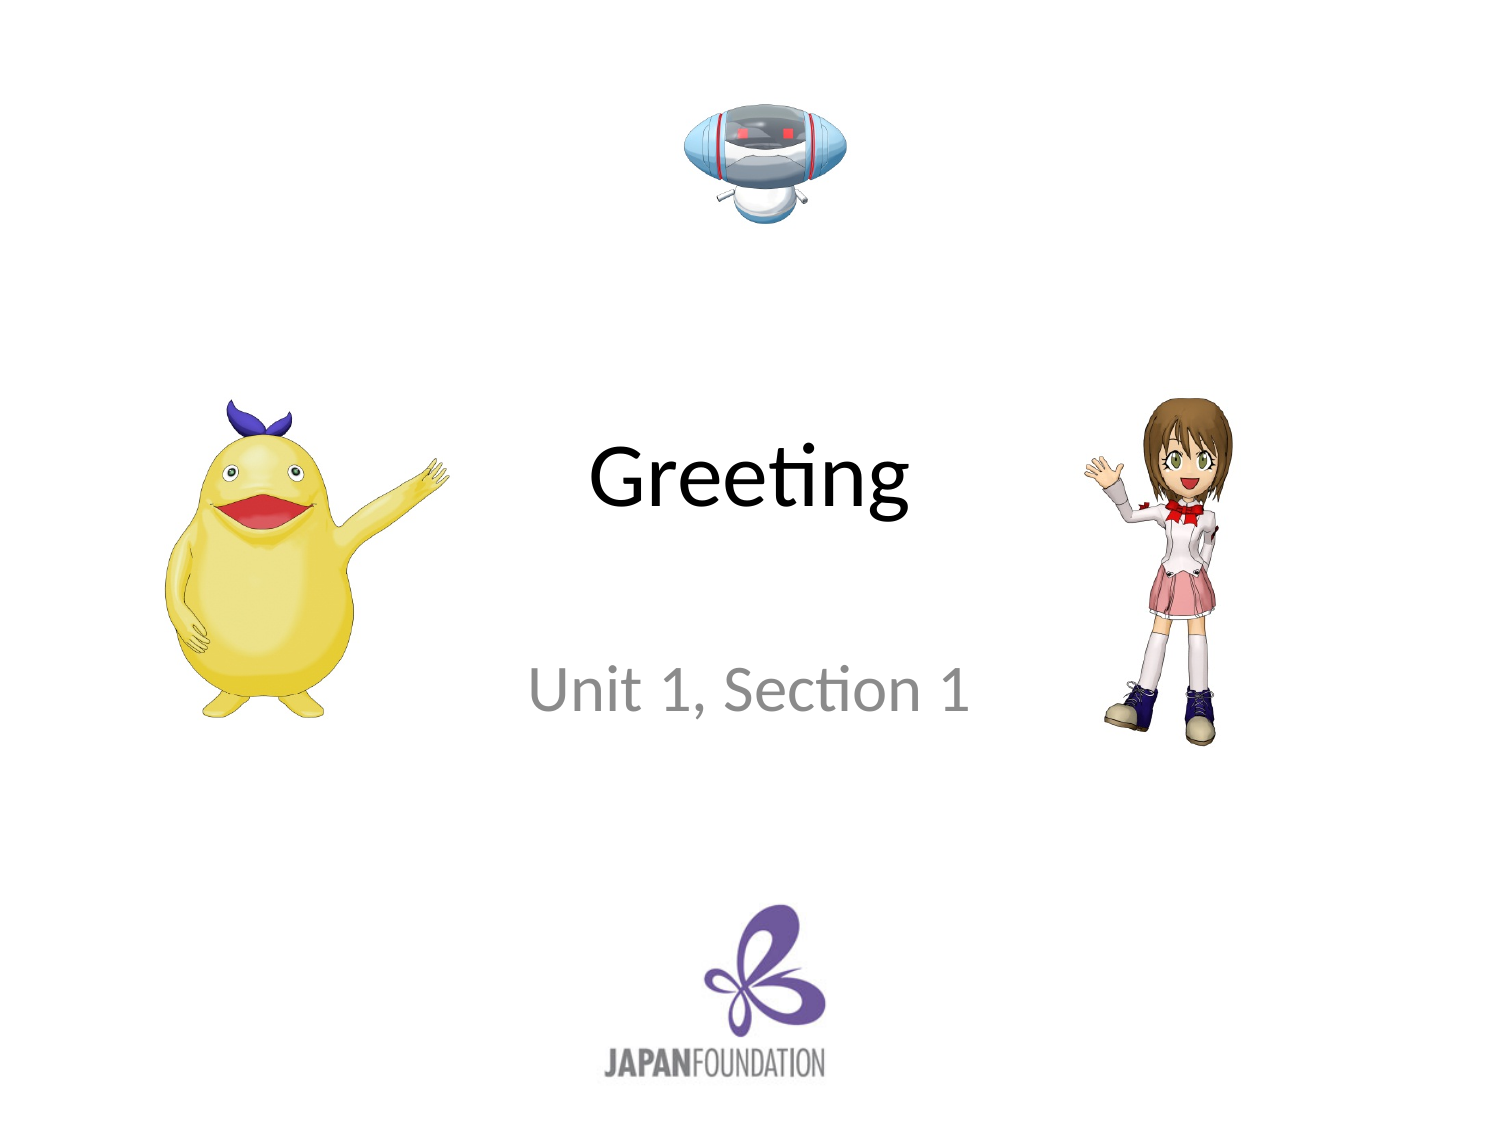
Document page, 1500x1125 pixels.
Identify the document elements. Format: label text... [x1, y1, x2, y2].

picture [0, 380, 529, 733]
picture [631, 63, 897, 241]
picture [879, 361, 1465, 752]
picture [596, 893, 836, 1090]
subtitle Unit 1, Section 1 [225, 637, 1275, 925]
title Greeting [112, 349, 1388, 591]
